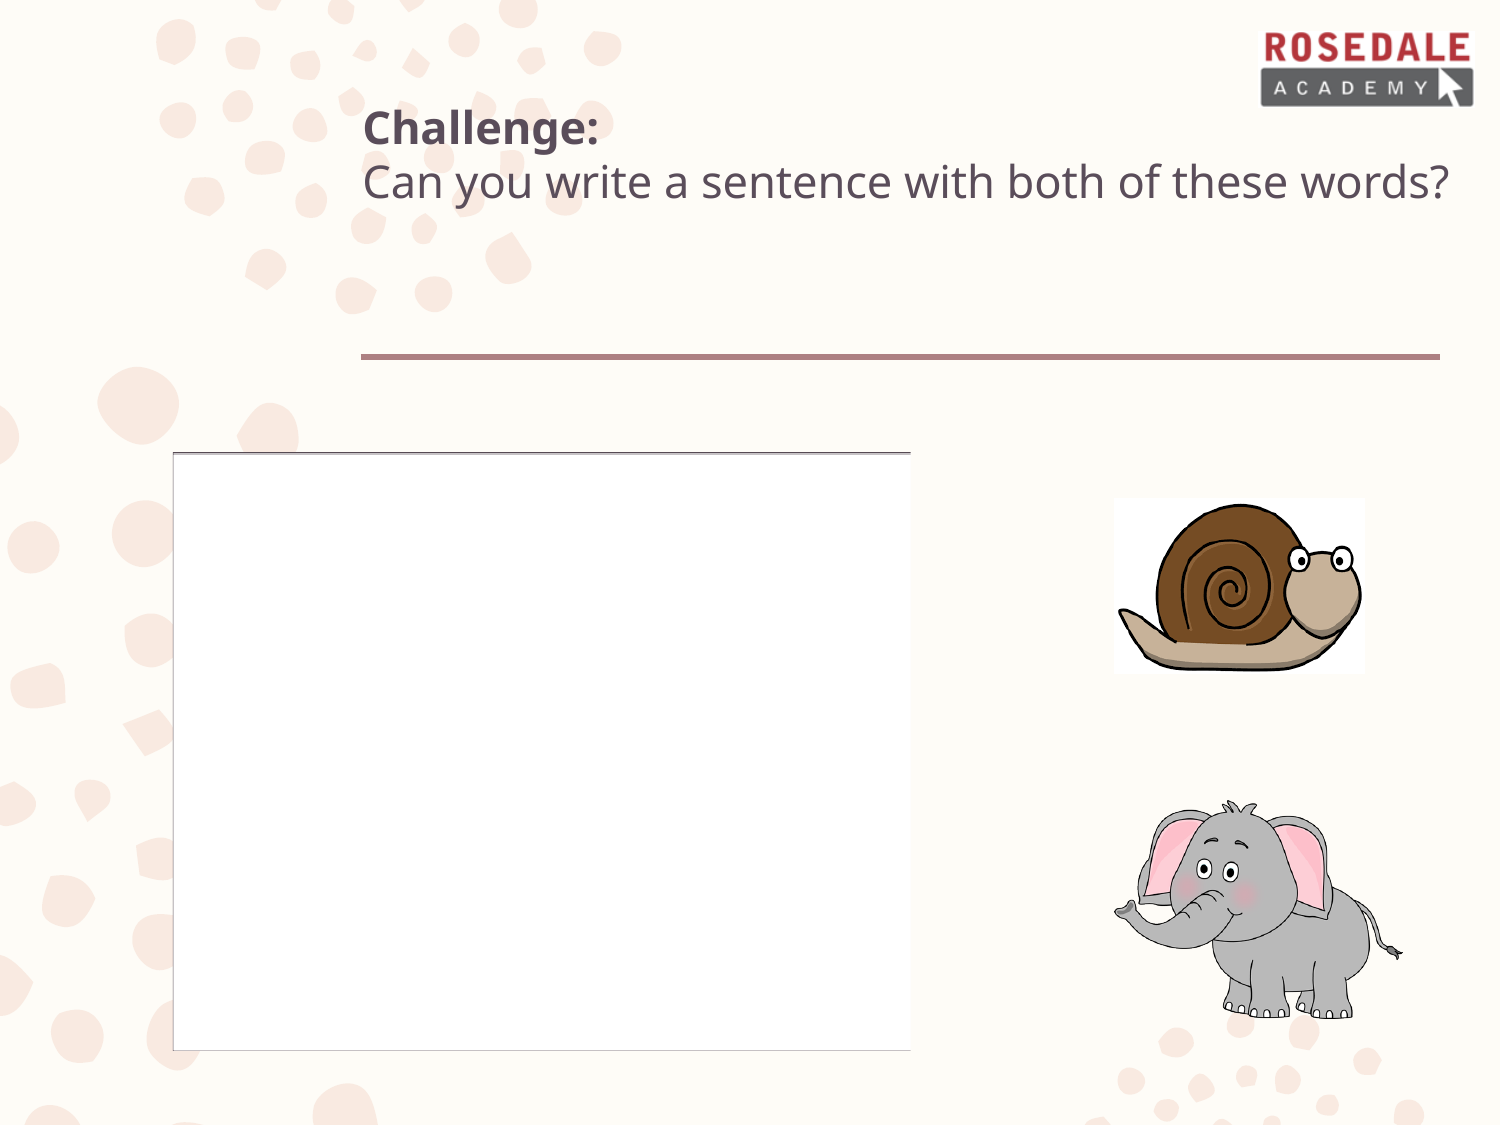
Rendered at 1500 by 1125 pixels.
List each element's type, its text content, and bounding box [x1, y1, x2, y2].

picture [1258, 31, 1475, 109]
picture [1114, 498, 1365, 675]
picture [1114, 800, 1403, 1019]
title Challenge: Can you write a sentence with both of these words? [347, 94, 1475, 226]
picture [172, 451, 912, 1051]
